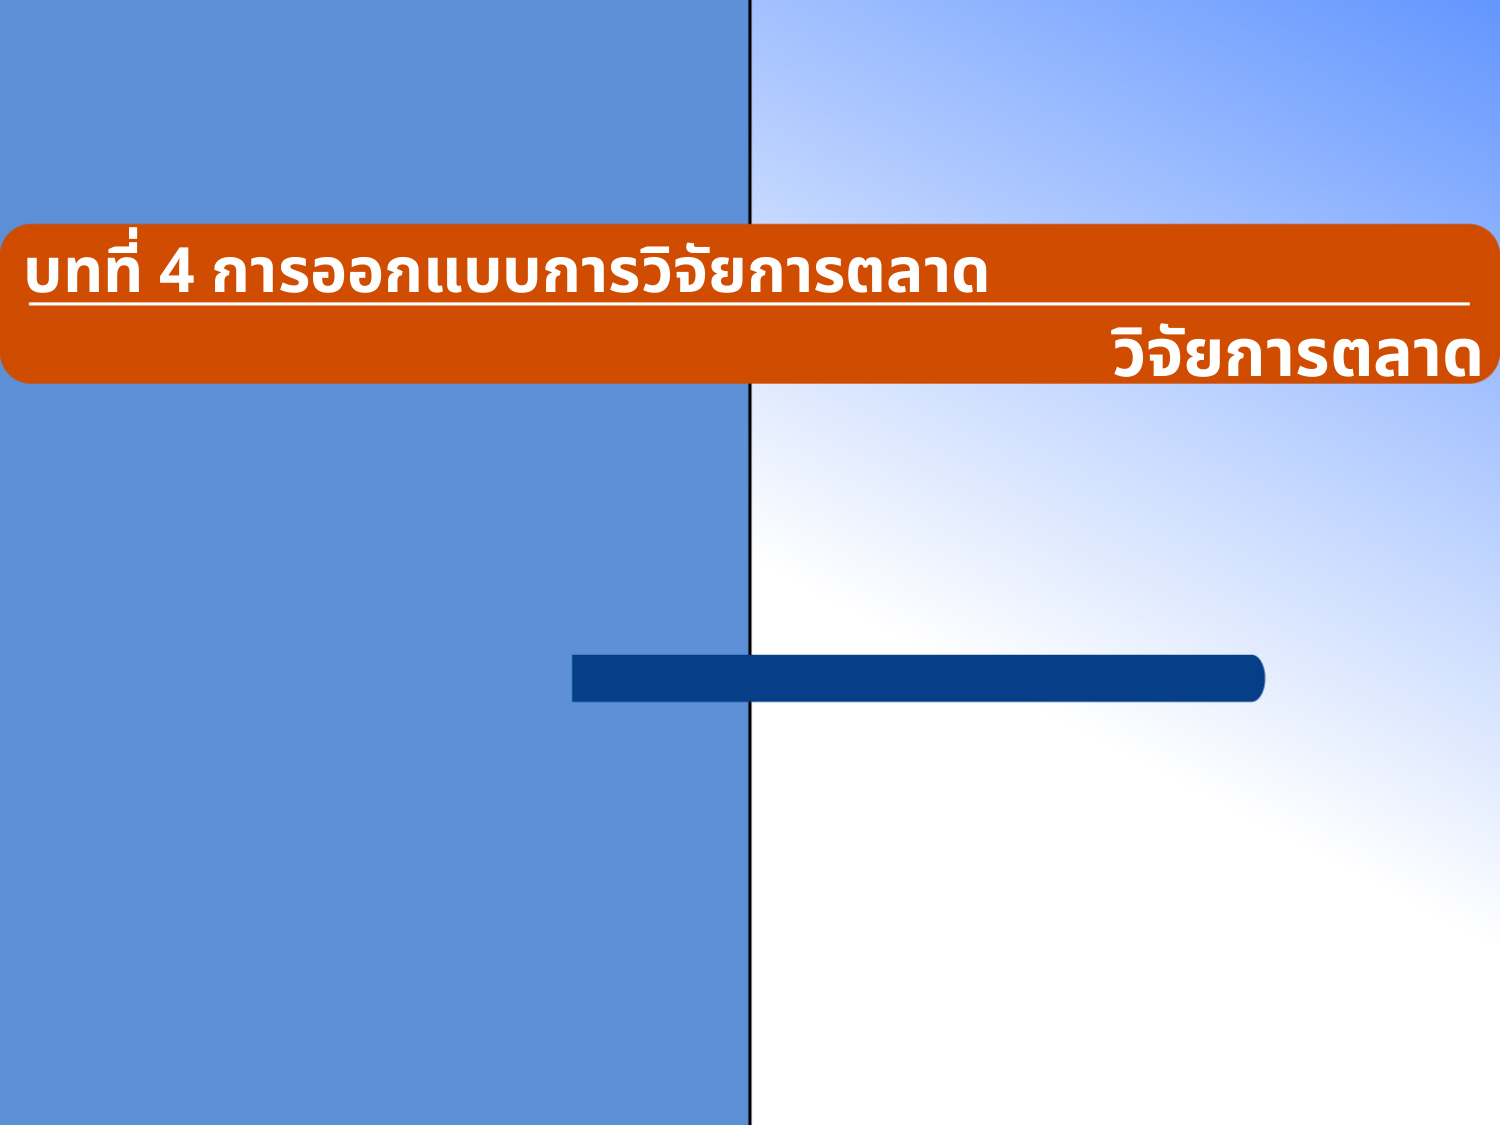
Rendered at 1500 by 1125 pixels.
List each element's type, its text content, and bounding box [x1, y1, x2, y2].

picture [0, 0, 1500, 1125]
text_box บทที่ 4 การออกแบบการวิจัยการตลาด [23, 222, 1477, 313]
text_box วิจัยการตลาด [47, 302, 1500, 398]
